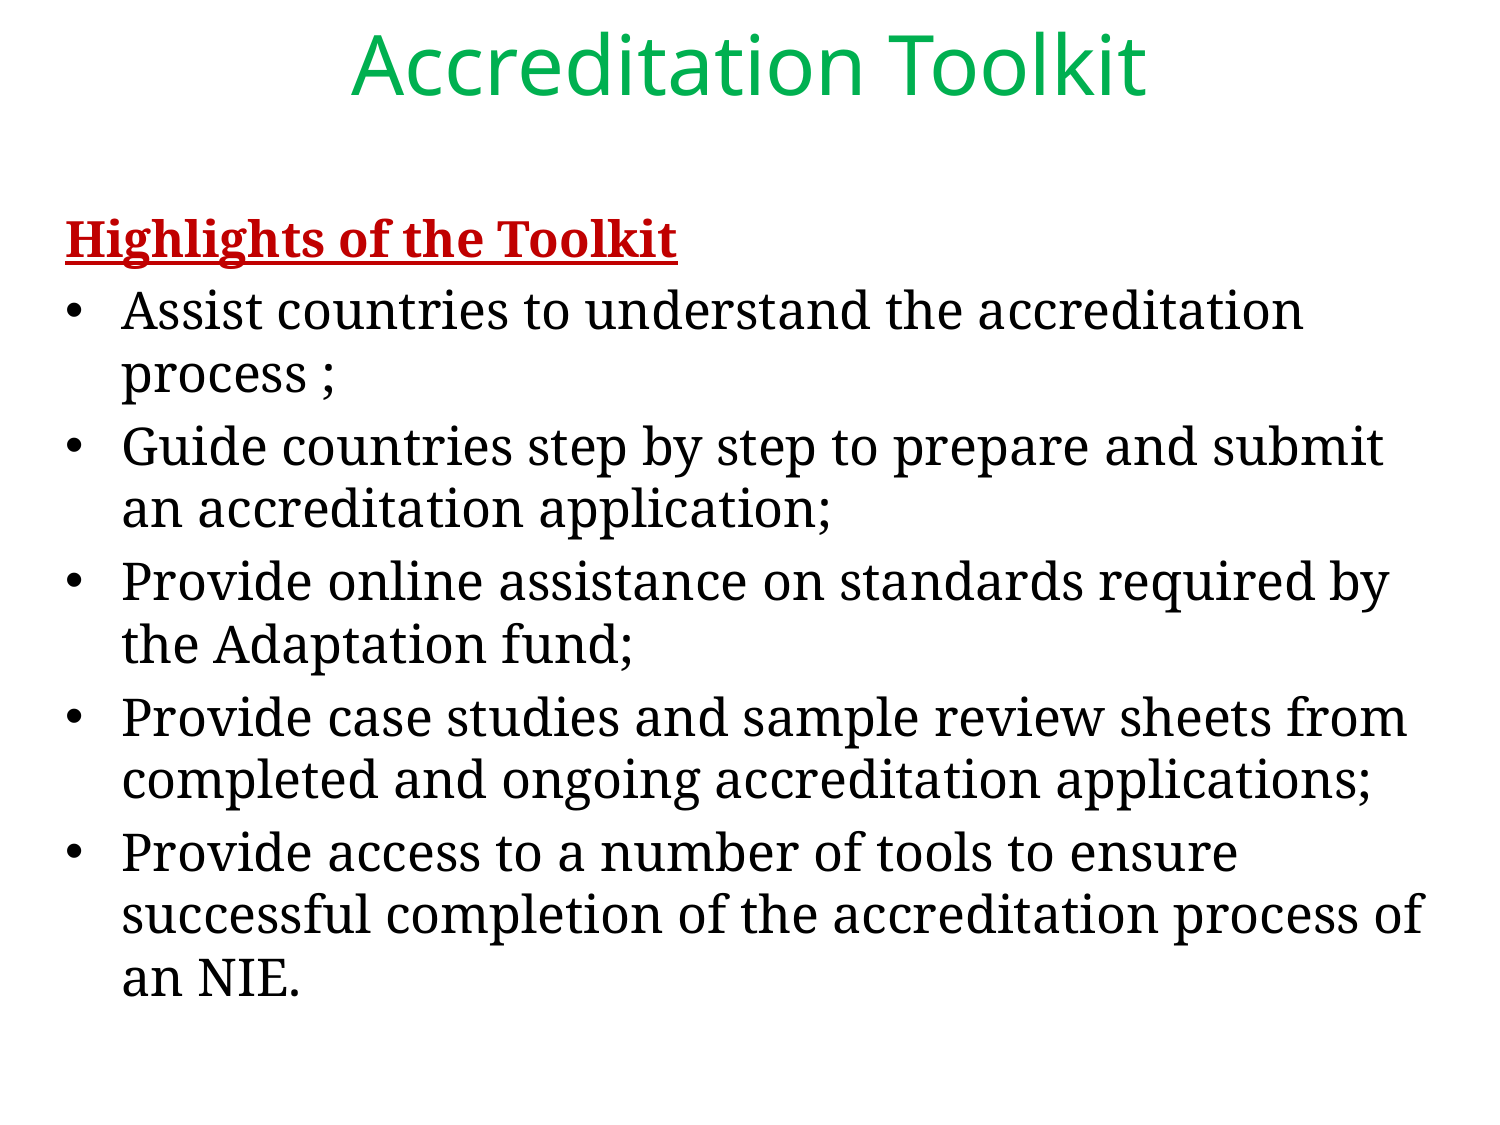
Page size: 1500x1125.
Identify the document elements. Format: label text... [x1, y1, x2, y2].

title Accreditation Toolkit [75, 0, 1425, 200]
list Highlights of the Toolkit Assist countries to understand the accreditation process ; Guide countries step by step to prepare and submit an accreditation application; Provide online assistance on standards required by the Adaptation fund; Provide case studies and sample review sheets from completed and ongoing accreditation applications; Provide access to a number of tools to ensure successful completion of the accreditation process of an NIE. [50, 200, 1463, 1025]
